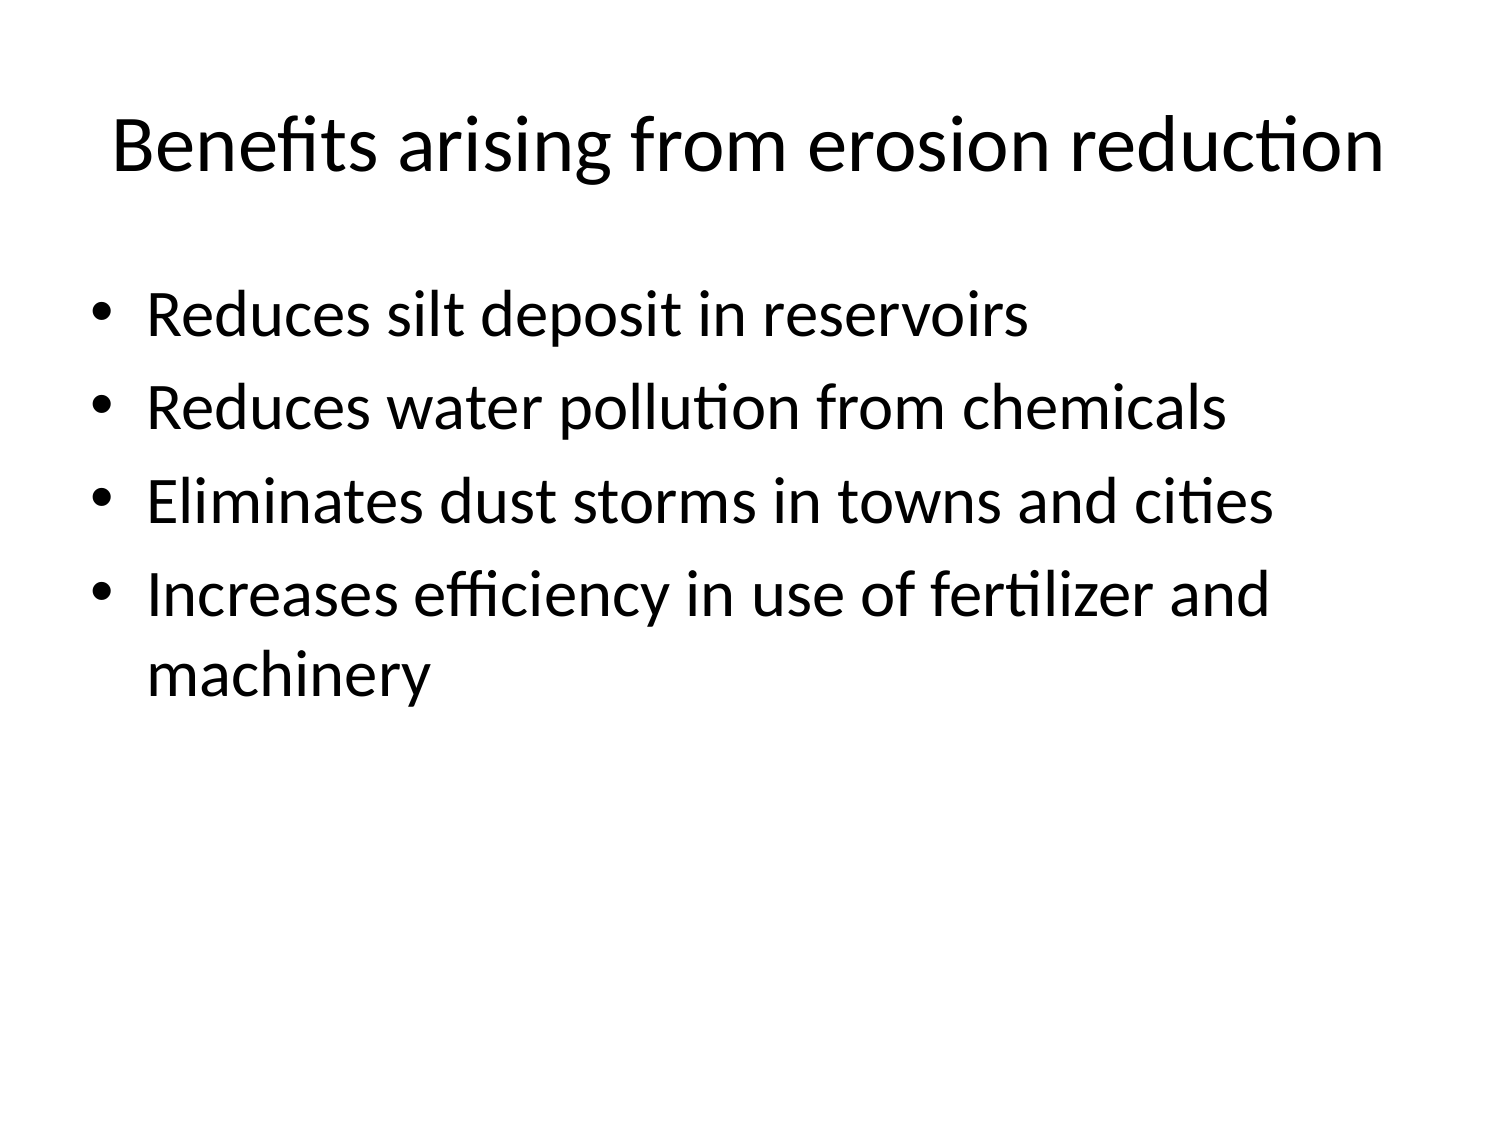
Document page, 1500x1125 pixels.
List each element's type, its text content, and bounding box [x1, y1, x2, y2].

title Benefits arising from erosion reduction [75, 45, 1425, 233]
list Reduces silt deposit in reservoirs Reduces water pollution from chemicals Eliminates dust storms in towns and cities Increases efficiency in use of fertilizer and machinery [75, 262, 1425, 1005]
